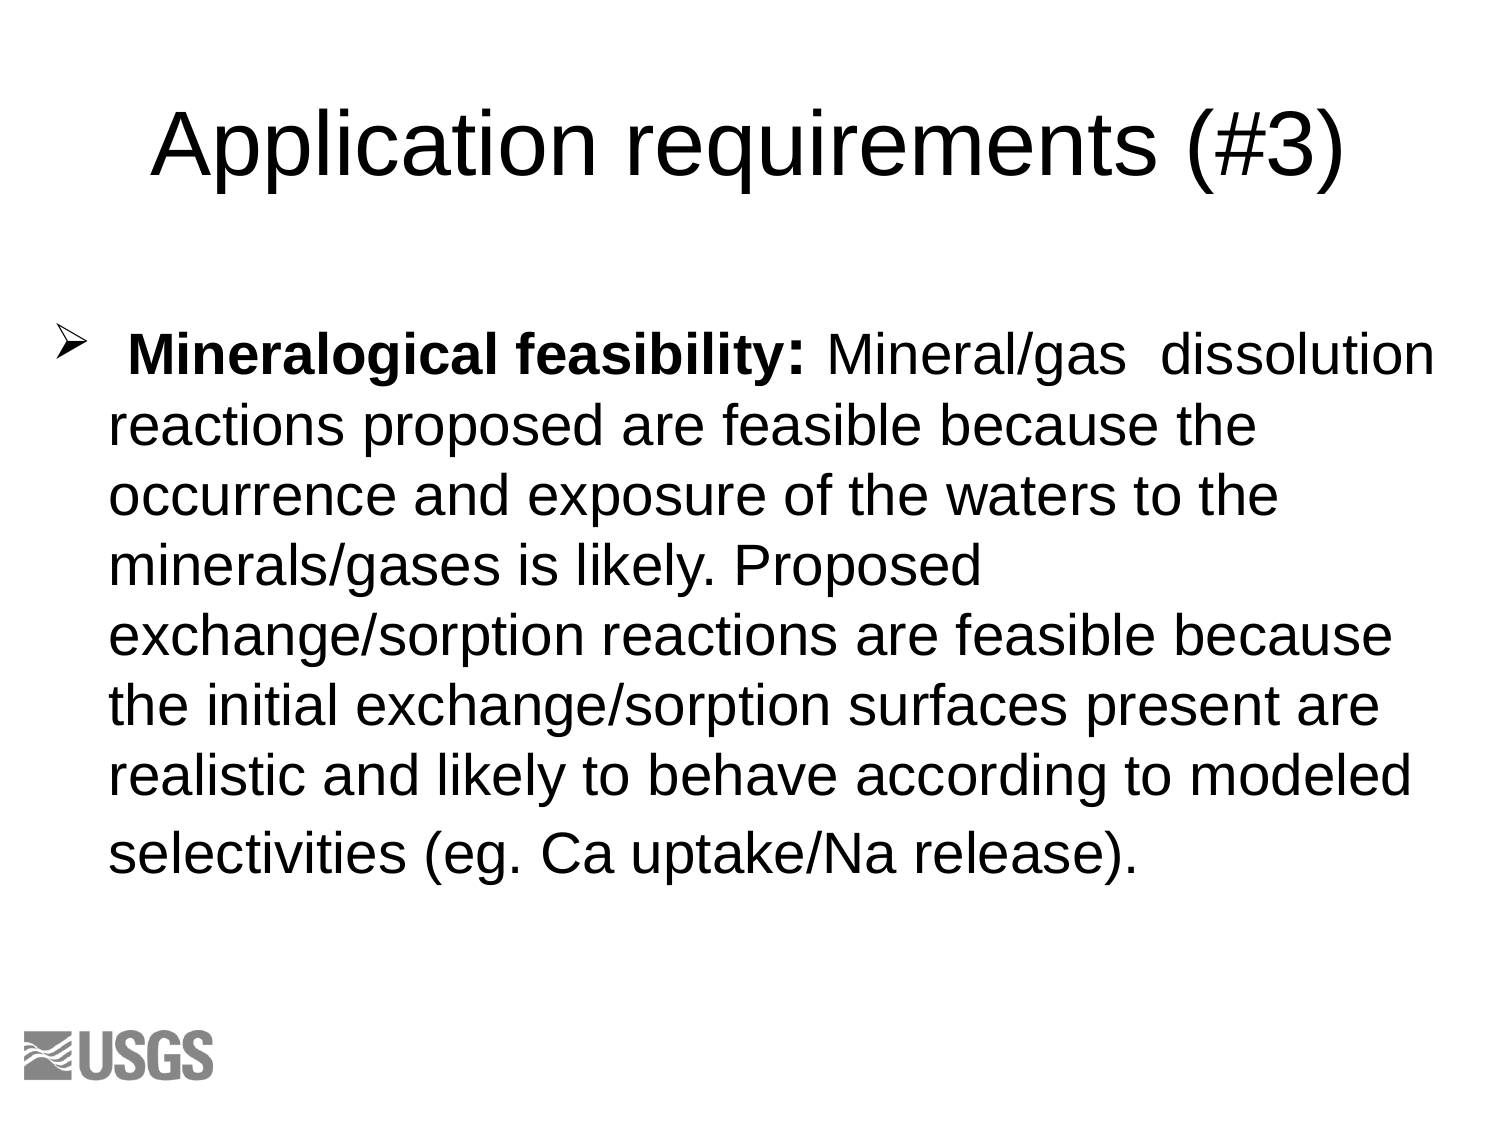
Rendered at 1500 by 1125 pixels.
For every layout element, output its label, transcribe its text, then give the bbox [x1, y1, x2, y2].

title Application requirements (#3) [74, 44, 1426, 233]
list Mineralogical feasibility: Mineral/gas dissolution reactions proposed are feasible because the occurrence and exposure of the waters to the minerals/gases is likely. Proposed exchange/sorption reactions are feasible because the initial exchange/sorption surfaces present are realistic and likely to behave according to modeled selectivities (eg. Ca uptake/Na release). [37, 299, 1463, 1088]
